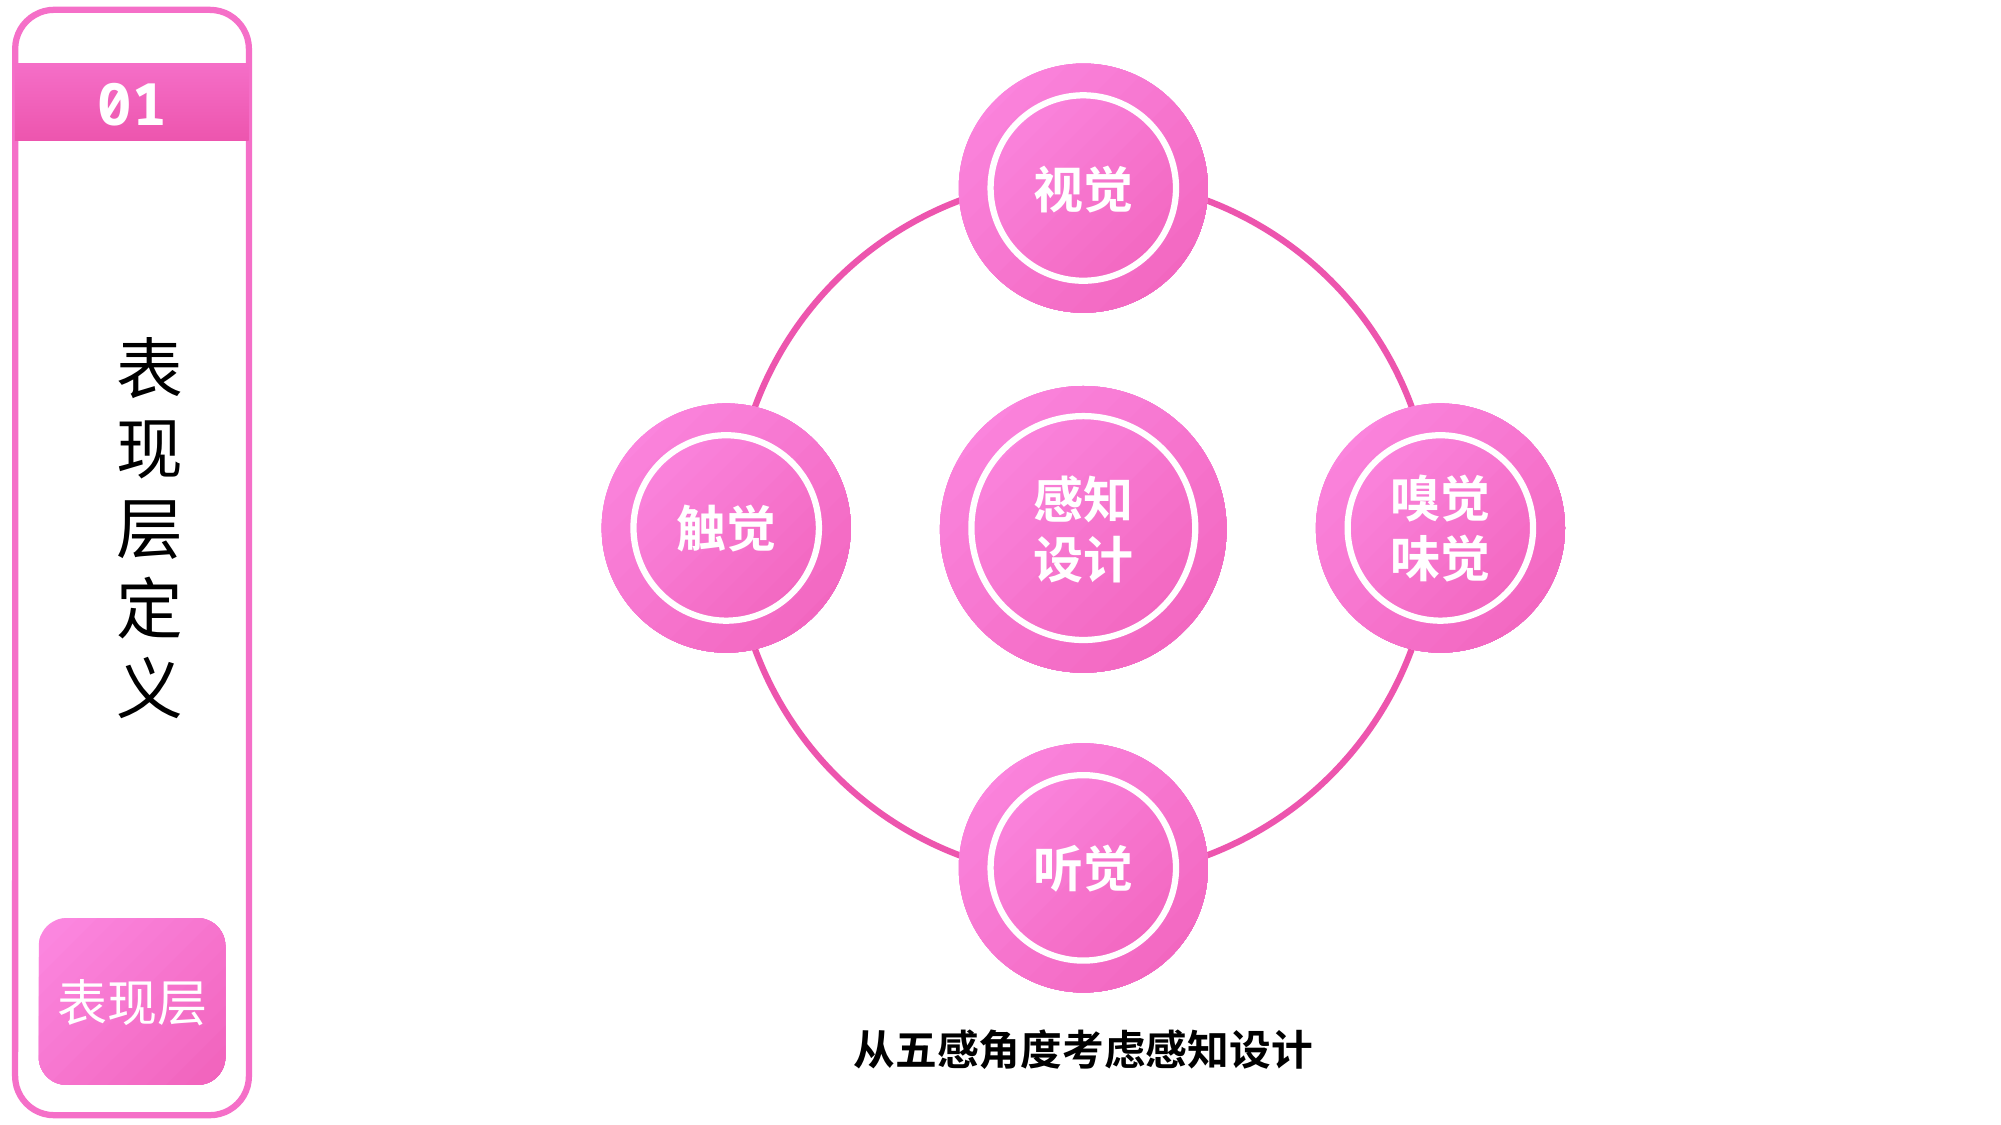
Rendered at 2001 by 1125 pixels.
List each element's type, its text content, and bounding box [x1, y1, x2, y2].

text_box 表现层 [39, 963, 225, 1039]
text_box 触觉 [632, 434, 820, 622]
text_box [1314, 402, 1567, 654]
text_box 嗅觉 味觉 [1346, 434, 1535, 622]
text_box 表现层定义 [101, 319, 161, 735]
text_box [957, 742, 1209, 994]
text_box [957, 62, 1209, 314]
text_box [14, 8, 250, 63]
text_box [600, 402, 852, 654]
text_box 01 [14, 63, 250, 142]
text_box 视觉 [989, 94, 1178, 282]
text_box 听觉 [989, 774, 1178, 962]
text_box [14, 142, 250, 1117]
text_box 从五感角度考虑感知设计 [814, 1016, 1353, 1082]
text_box [754, 200, 1413, 856]
text_box [37, 917, 227, 1086]
